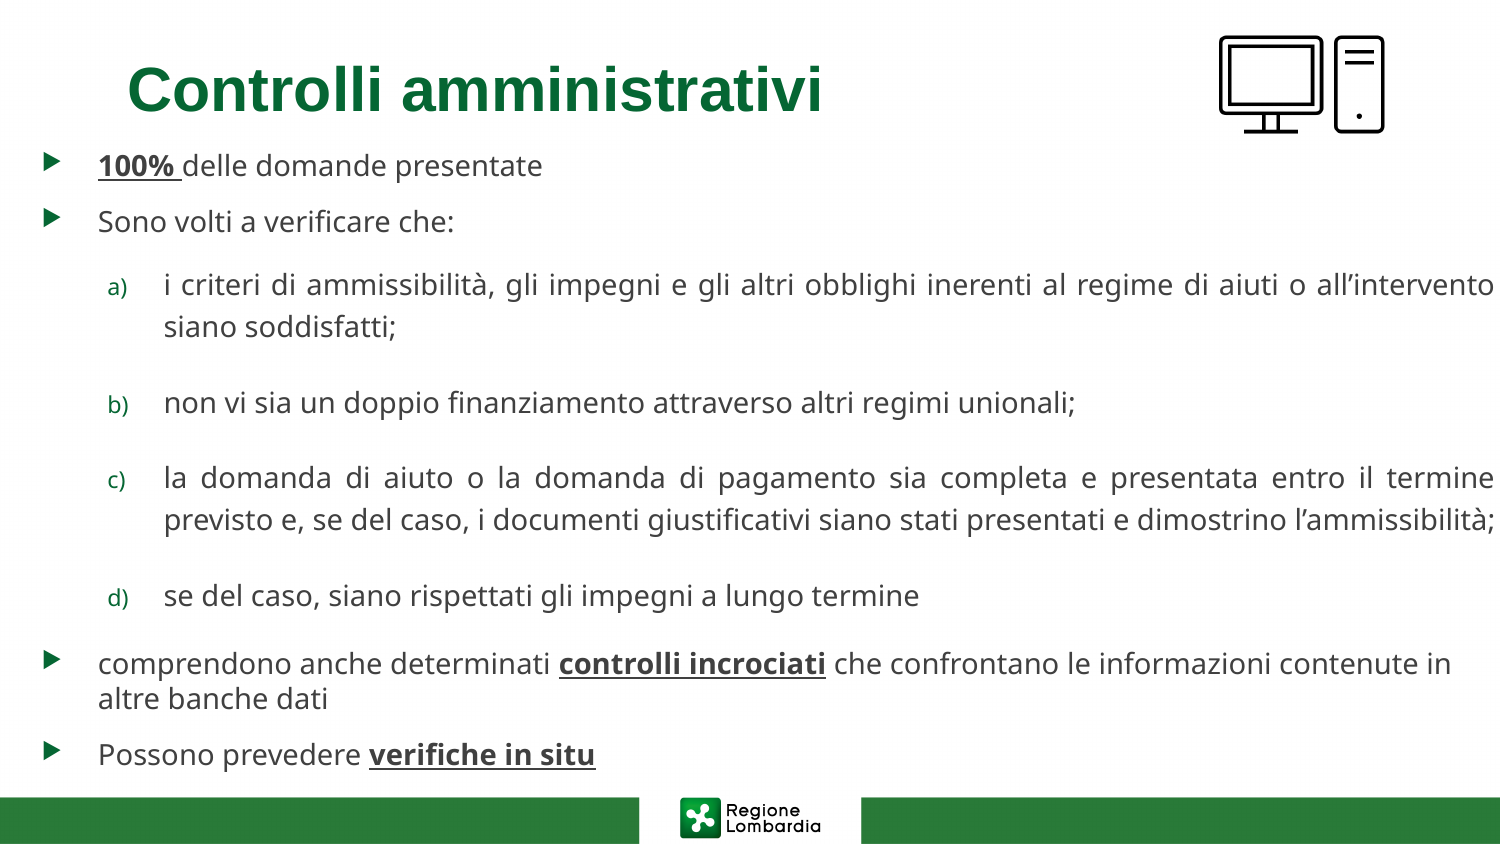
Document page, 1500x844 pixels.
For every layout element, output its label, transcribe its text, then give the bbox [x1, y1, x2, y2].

picture [0, 0, 1500, 844]
title Controlli amministrativi [112, 31, 1209, 140]
text_box 100% delle domande presentate Sono volti a verificare che: i criteri di ammissibilità, gli impegni e gli altri obblighi inerenti al regime di aiuti o all’intervento siano soddisfatti; non vi sia un doppio finanziamento attraverso altri regimi unionali; la domanda di aiuto o la domanda di pagamento sia completa e presentata entro il termine previsto e, se del caso, i documenti giustificativi siano stati presentati e dimostrino l’ammissibilità; se del caso, siano rispettati gli impegni a lungo termine comprendono anche determinati controlli incrociati che confrontano le informazioni contenute in altre banche dati Possono prevedere verifiche in situ [26, 140, 1500, 844]
